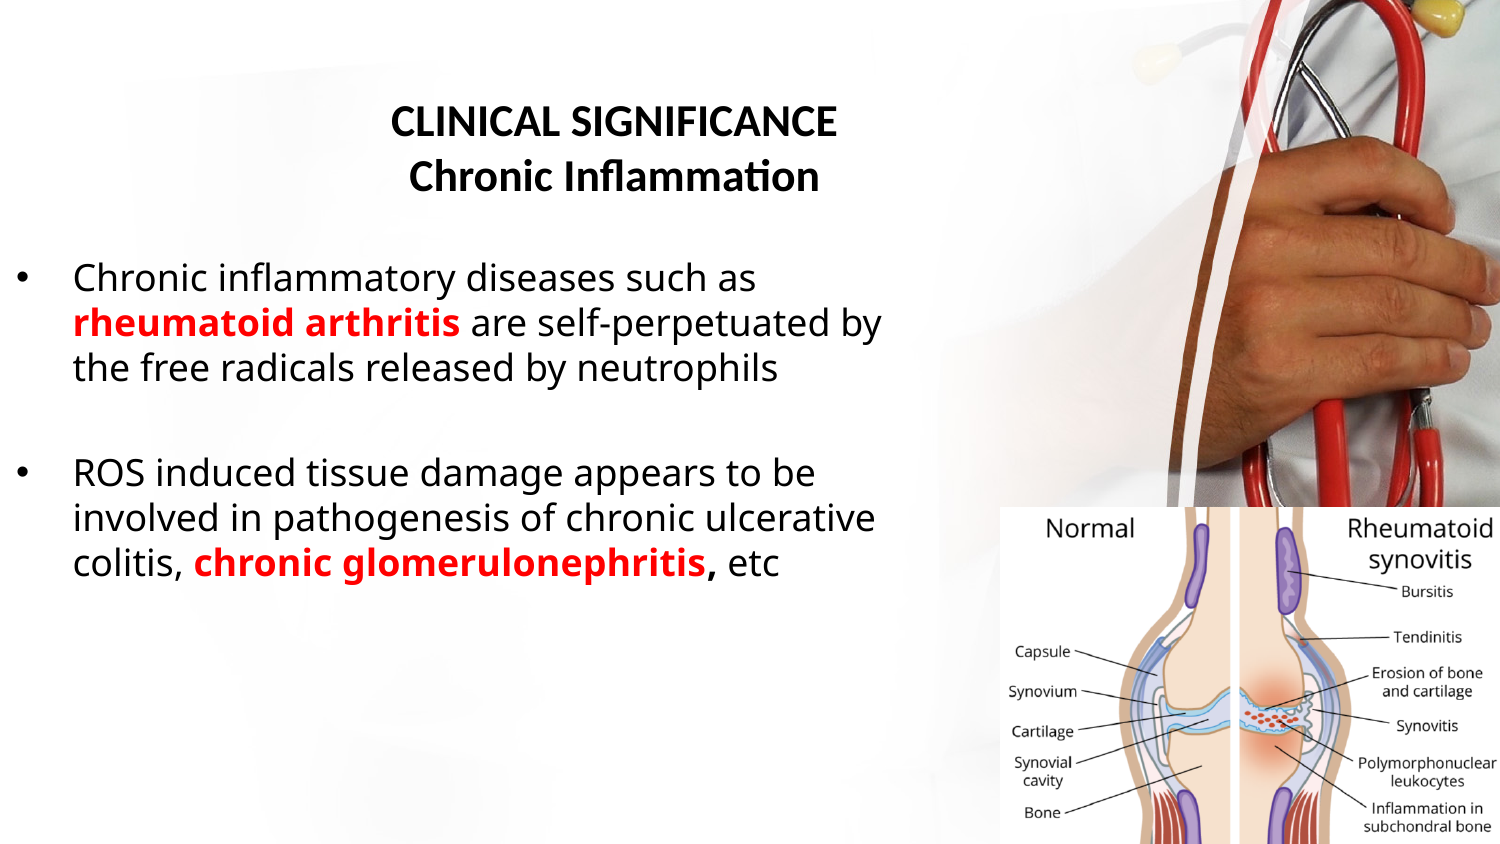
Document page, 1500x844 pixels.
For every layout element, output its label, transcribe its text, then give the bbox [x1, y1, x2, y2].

title CLINICAL SIGNIFICANCE Chronic Inflammation [75, 82, 1155, 208]
picture [0, 0, 1500, 844]
list Chronic inflammatory diseases such as rheumatoid arthritis are self-perpetuated by the free radicals released by neutrophils ROS induced tissue damage appears to be involved in pathogenesis of chronic ulcerative colitis, chronic glomerulonephritis, etc [1, 246, 951, 844]
